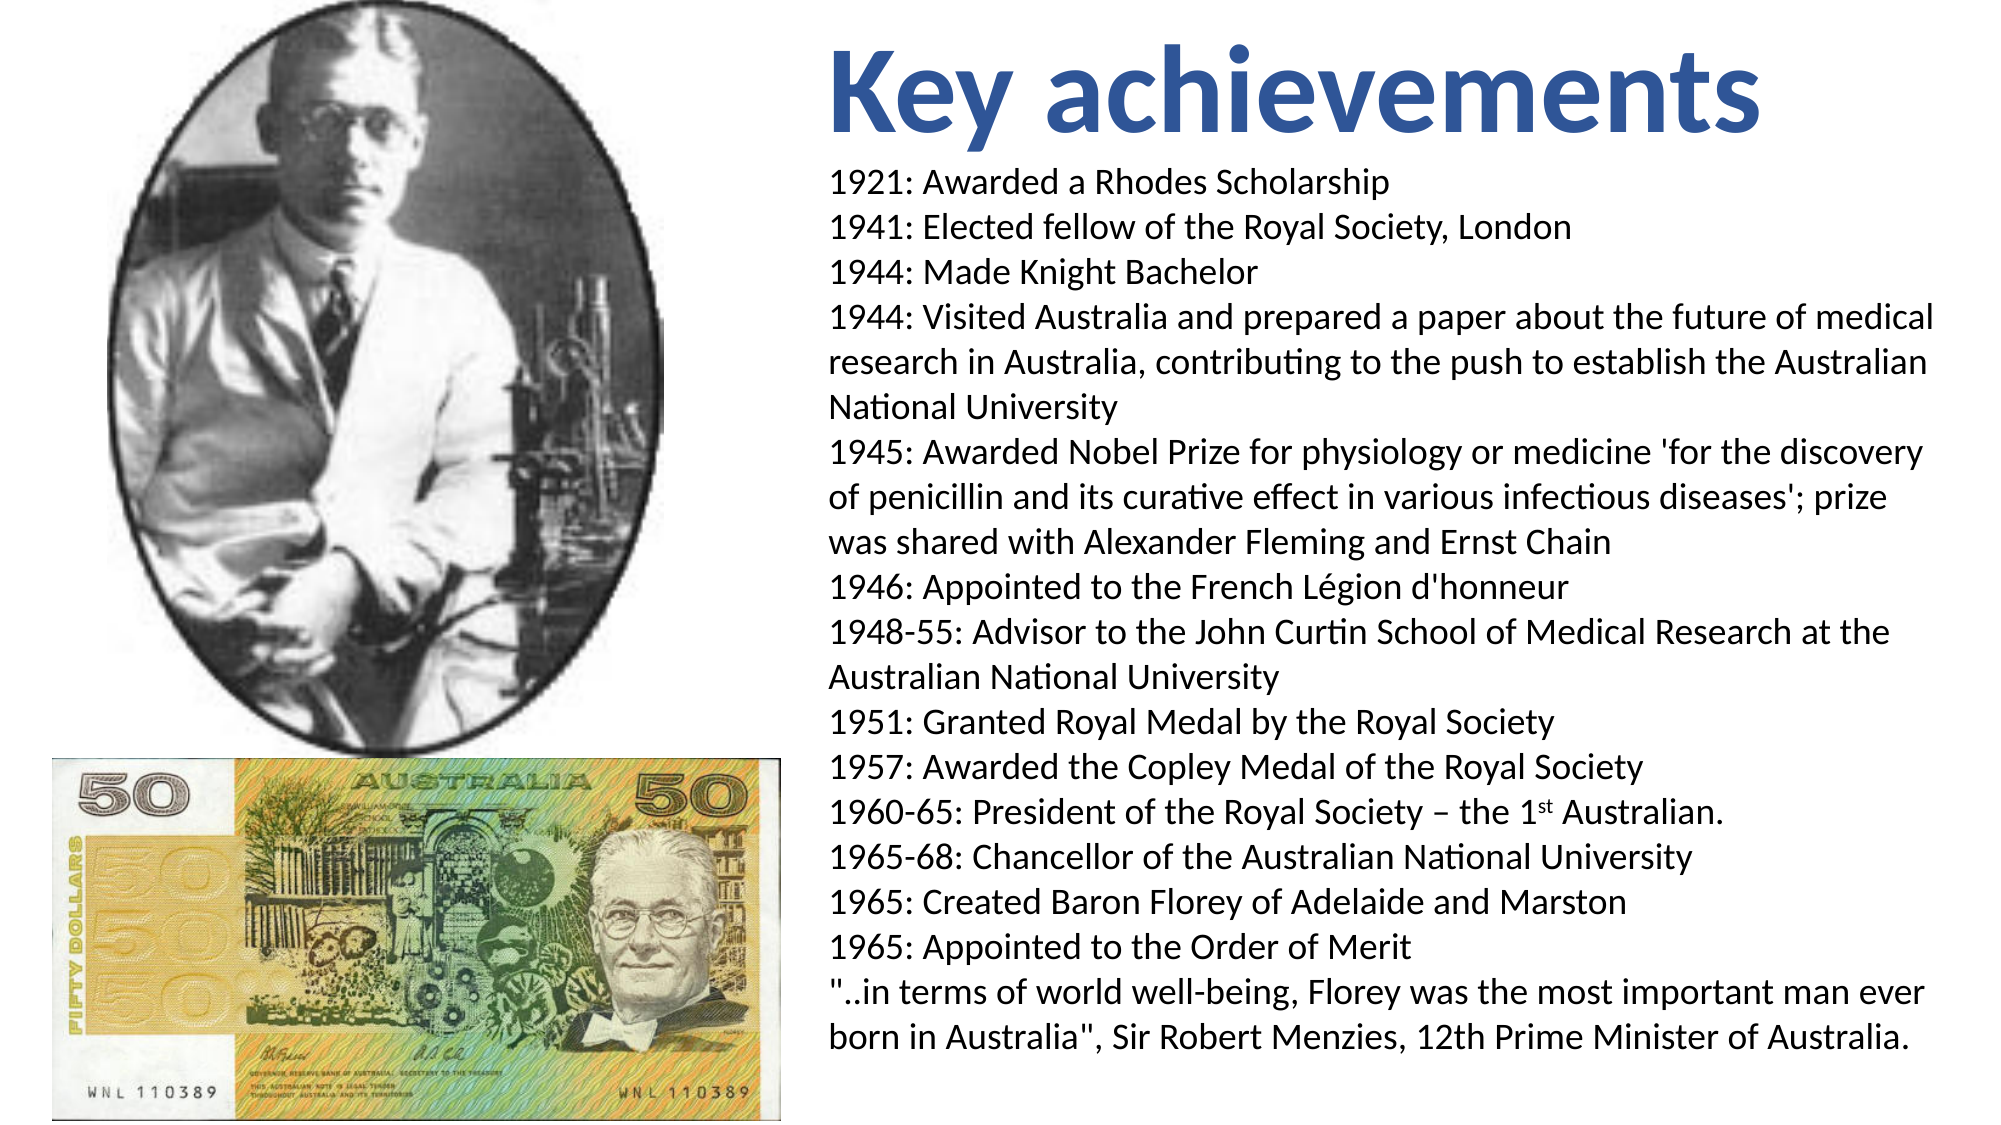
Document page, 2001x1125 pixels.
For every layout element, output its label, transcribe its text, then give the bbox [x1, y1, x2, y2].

picture [52, 0, 781, 1121]
text_box Key achievements 1921: Awarded a Rhodes Scholarship 1941: Elected fellow of the Royal Society, London 1944: Made Knight Bachelor 1944: Visited Australia and prepared a paper about the future of medical research in Australia, contributing to the push to establish the Australian National University 1945: Awarded Nobel Prize for physiology or medicine 'for the discovery of penicillin and its curative effect in various infectious diseases'; prize was shared with Alexander Fleming and Ernst Chain 1946: Appointed to the French Légion d'honneur 1948-55: Advisor to the John Curtin School of Medical Research at the Australian National University 1951: Granted Royal Medal by the Royal Society 1957: Awarded the Copley Medal of the Royal Society 1960-65: President of the Royal Society – the 1st Australian. 1965-68: Chancellor of the Australian National University 1965: Created Baron Florey of Adelaide and Marston 1965: Appointed to the Order of Merit "..in terms of world well-being, Florey was the most important man ever born in Australia", Sir Robert Menzies, 12th Prime Minister of Australia. [813, 0, 1956, 1065]
